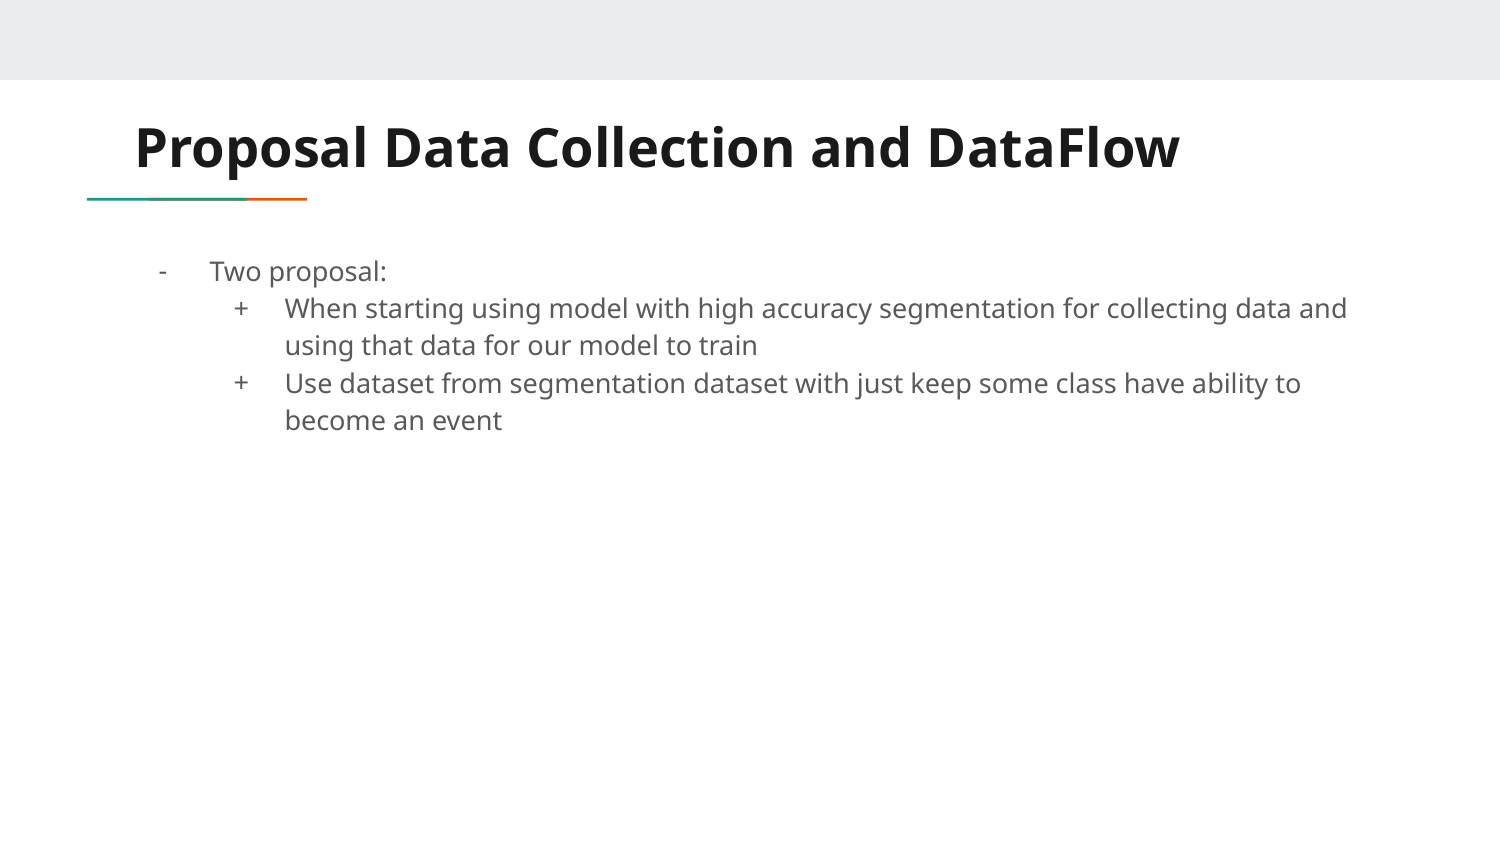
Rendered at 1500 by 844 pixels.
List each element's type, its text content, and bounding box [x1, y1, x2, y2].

list Two proposal: When starting using model with high accuracy segmentation for collecting data and using that data for our model to train Use dataset from segmentation dataset with just keep some class have ability to become an event [119, 234, 1381, 712]
title Proposal Data Collection and DataFlow [119, 97, 1381, 186]
